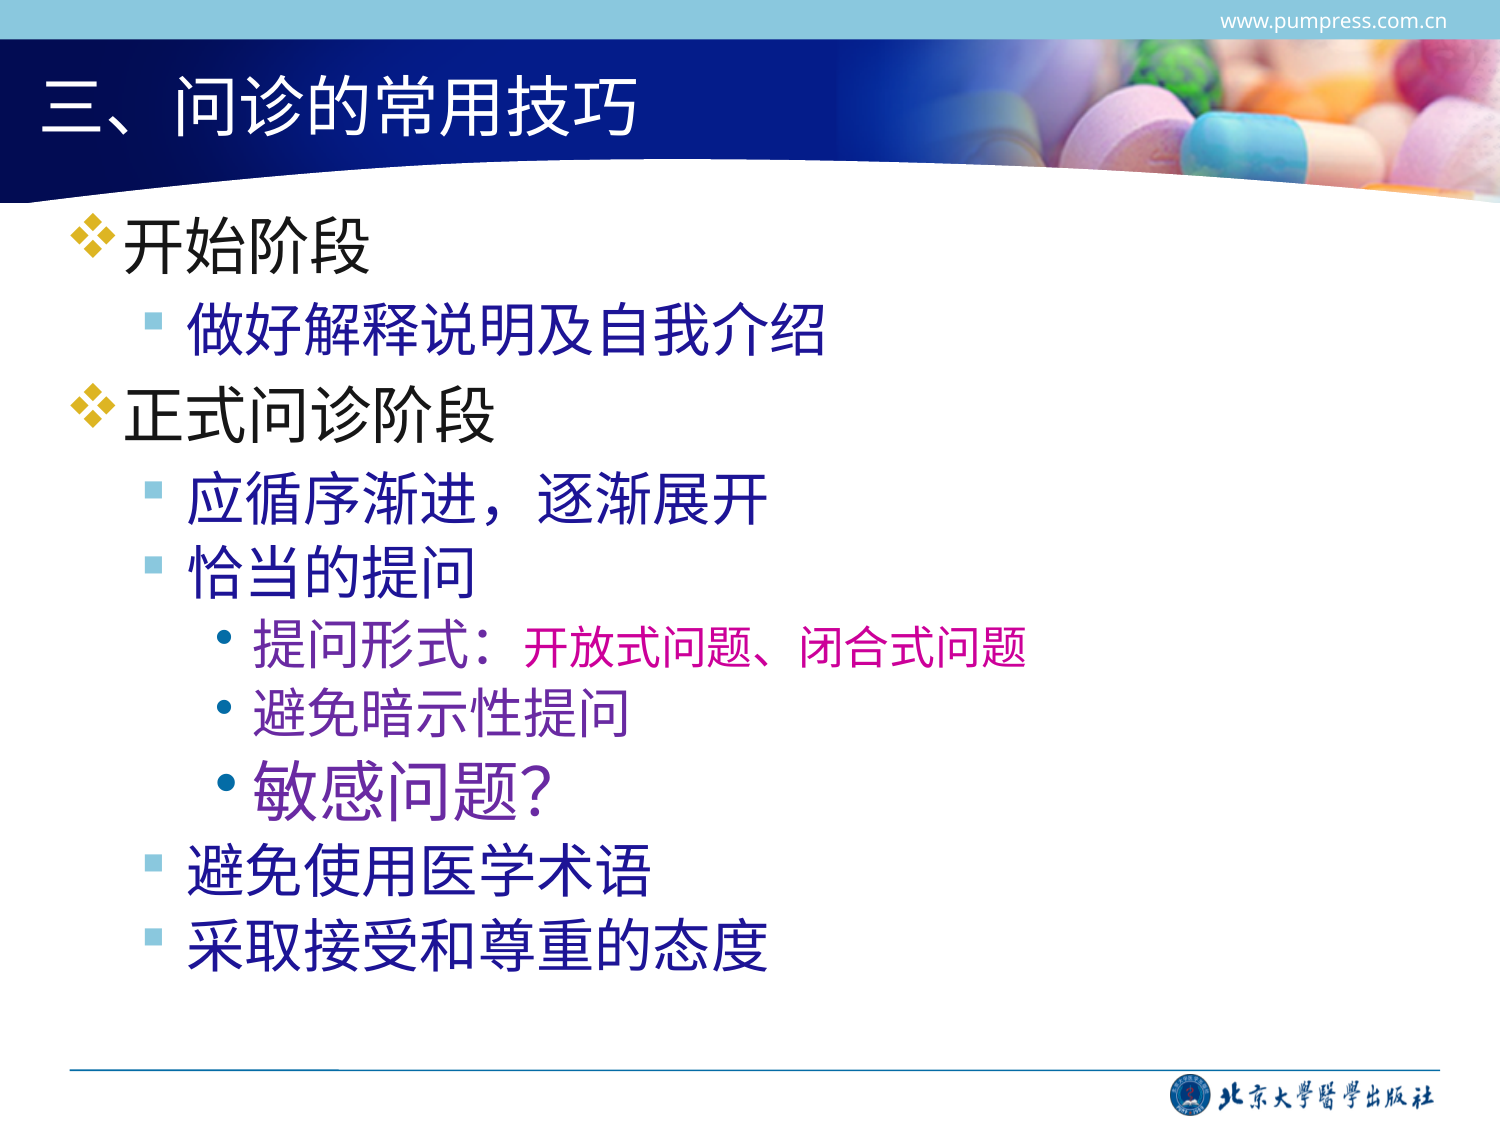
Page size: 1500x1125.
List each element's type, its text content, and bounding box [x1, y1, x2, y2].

title 三、问诊的常用技巧 [23, 58, 1349, 152]
picture [0, 40, 1500, 203]
list 开始阶段 做好解释说明及自我介绍 正式问诊阶段 应循序渐进，逐渐展开 恰当的提问 提问形式：开放式问题、闭合式问题 避免暗示性提问 敏感问题？ 避免使用医学术语 采取接受和尊重的态度 [49, 198, 1463, 1026]
slide_number www.pumpress.com.cn [1024, 0, 1463, 38]
picture [1170, 1074, 1436, 1118]
